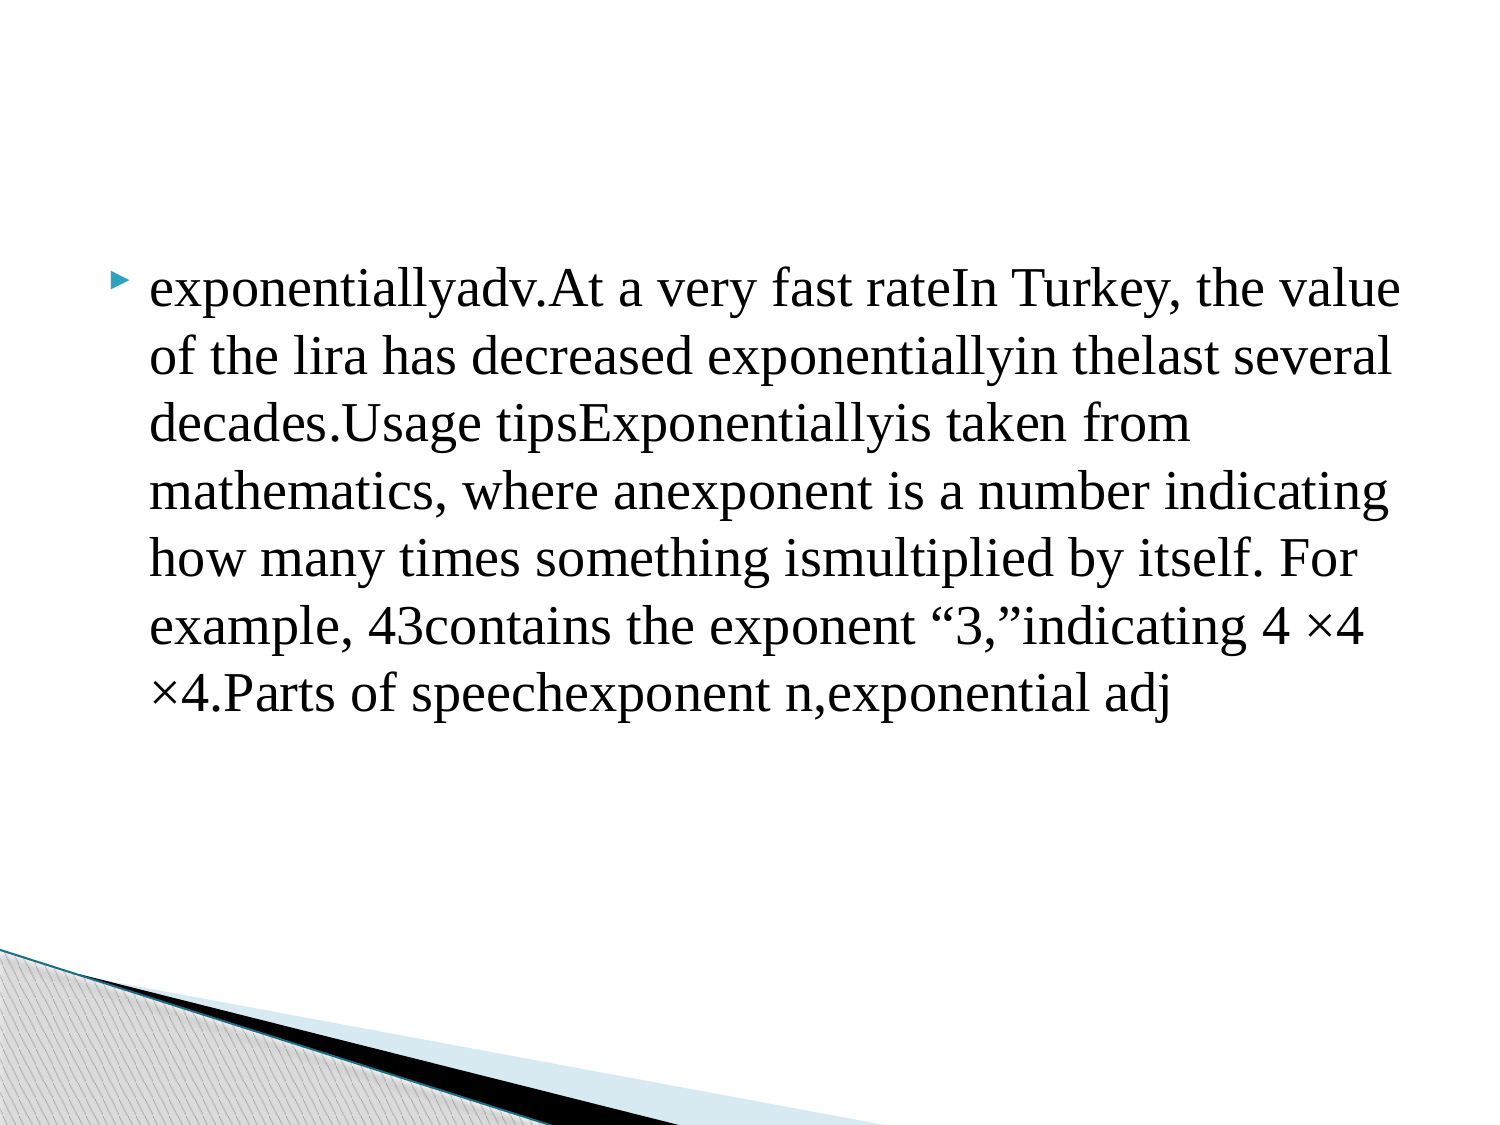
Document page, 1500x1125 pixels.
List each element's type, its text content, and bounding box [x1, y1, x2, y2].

list exponentiallyadv.At a very fast rateIn Turkey, the value of the lira has decreased exponentiallyin thelast several decades.Usage tipsExponentiallyis taken from mathematics, where anexponent is a number indicating how many times something ismultiplied by itself. For example, 43contains the exponent “3,”indicating 4 ×4 ×4.Parts of speechexponent n,exponential adj [75, 243, 1425, 986]
